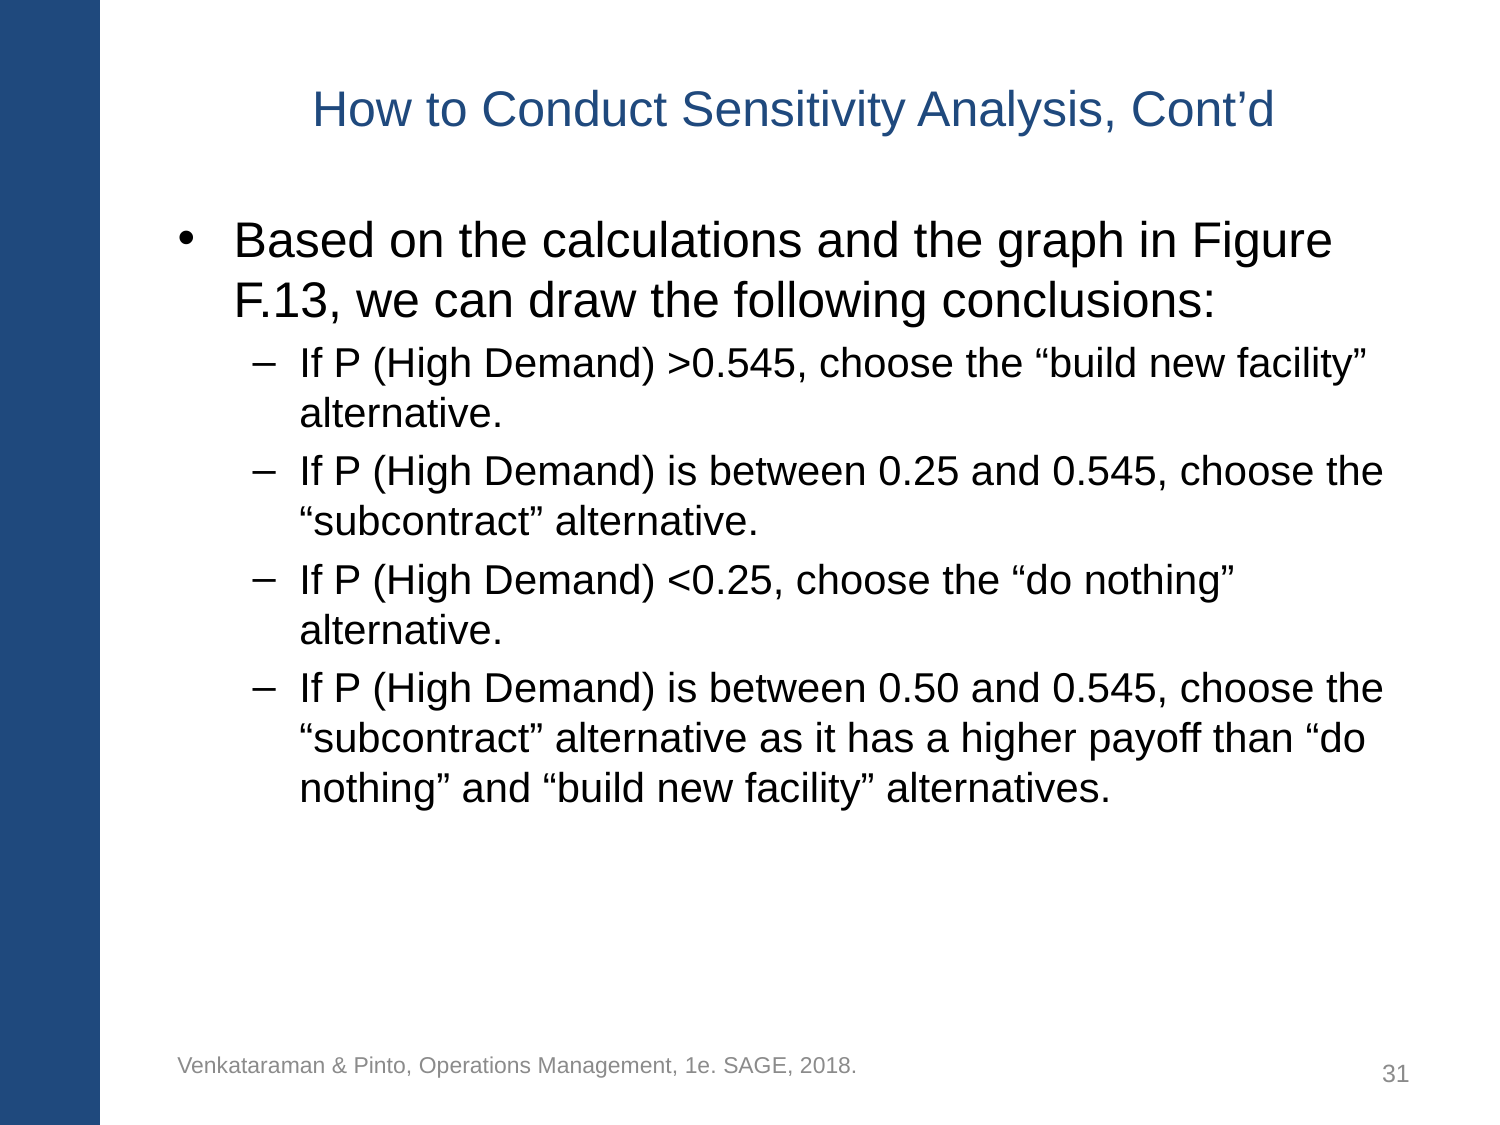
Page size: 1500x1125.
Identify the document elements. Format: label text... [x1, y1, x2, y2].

footer Venkataraman & Pinto, Operations Management, 1e. SAGE, 2018. [162, 1042, 1313, 1103]
slide_number 31 [1350, 1042, 1425, 1103]
list Based on the calculations and the graph in Figure F.13, we can draw the following conclusions: If P (High Demand) >0.545, choose the “build new facility” alternative. If P (High Demand) is between 0.25 and 0.545, choose the “subcontract” alternative. If P (High Demand) <0.25, choose the “do nothing” alternative. If P (High Demand) is between 0.50 and 0.545, choose the “subcontract” alternative as it has a higher payoff than “do nothing” and “build new facility” alternatives. [162, 200, 1425, 1025]
title How to Conduct Sensitivity Analysis, Cont’d [162, 12, 1425, 200]
